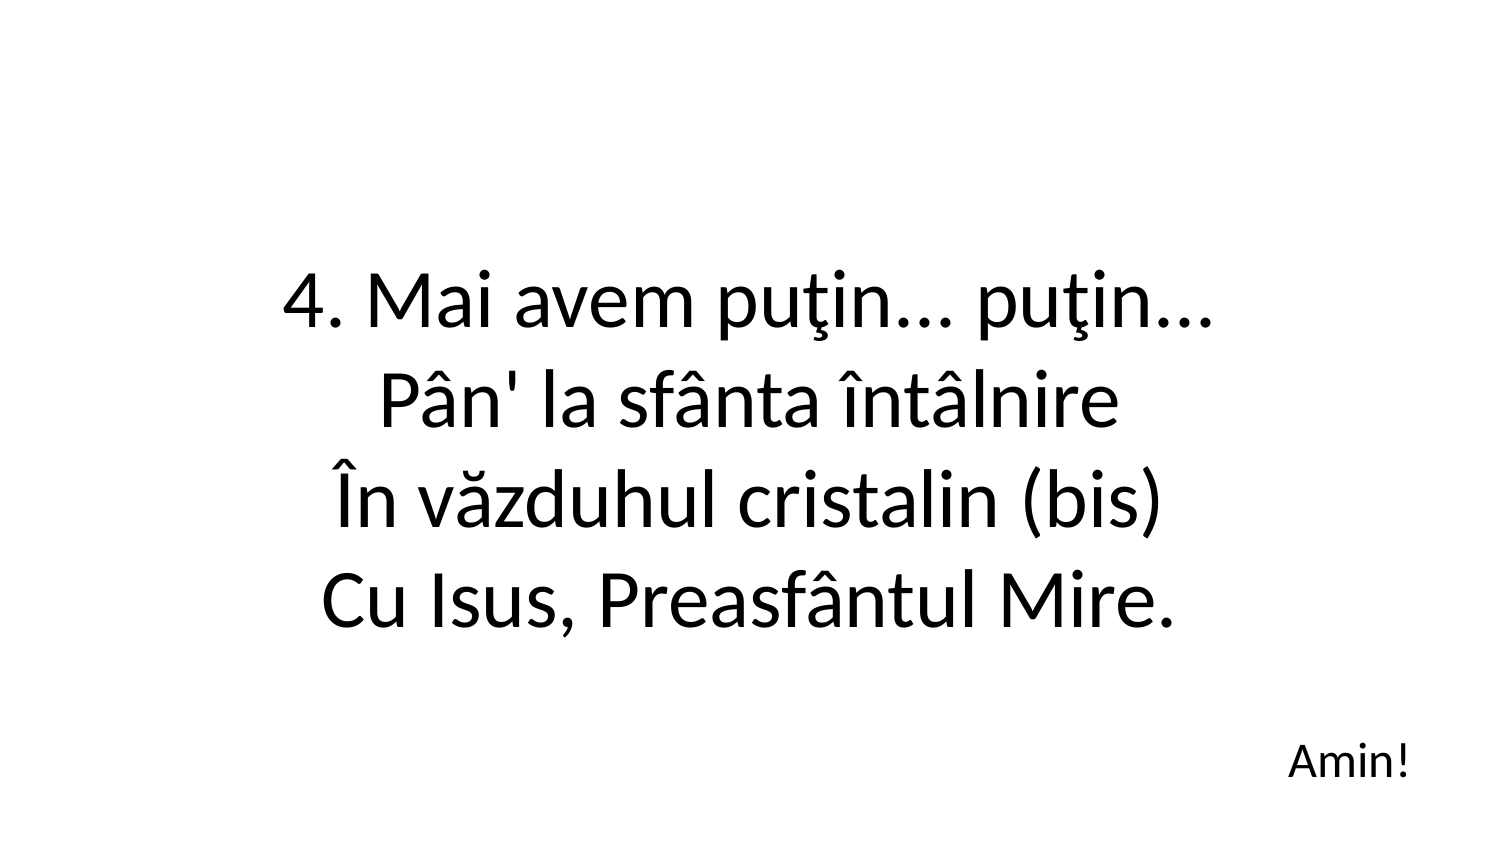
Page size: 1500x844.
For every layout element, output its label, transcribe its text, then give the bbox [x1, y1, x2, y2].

text_box Amin! [1273, 674, 1427, 795]
text_box 4. Mai avem puţin... puţin... Pân' la sfânta întâlnire În văzduhul cristalin (bis) Cu Isus, Preasfântul Mire. [267, 192, 1232, 652]
